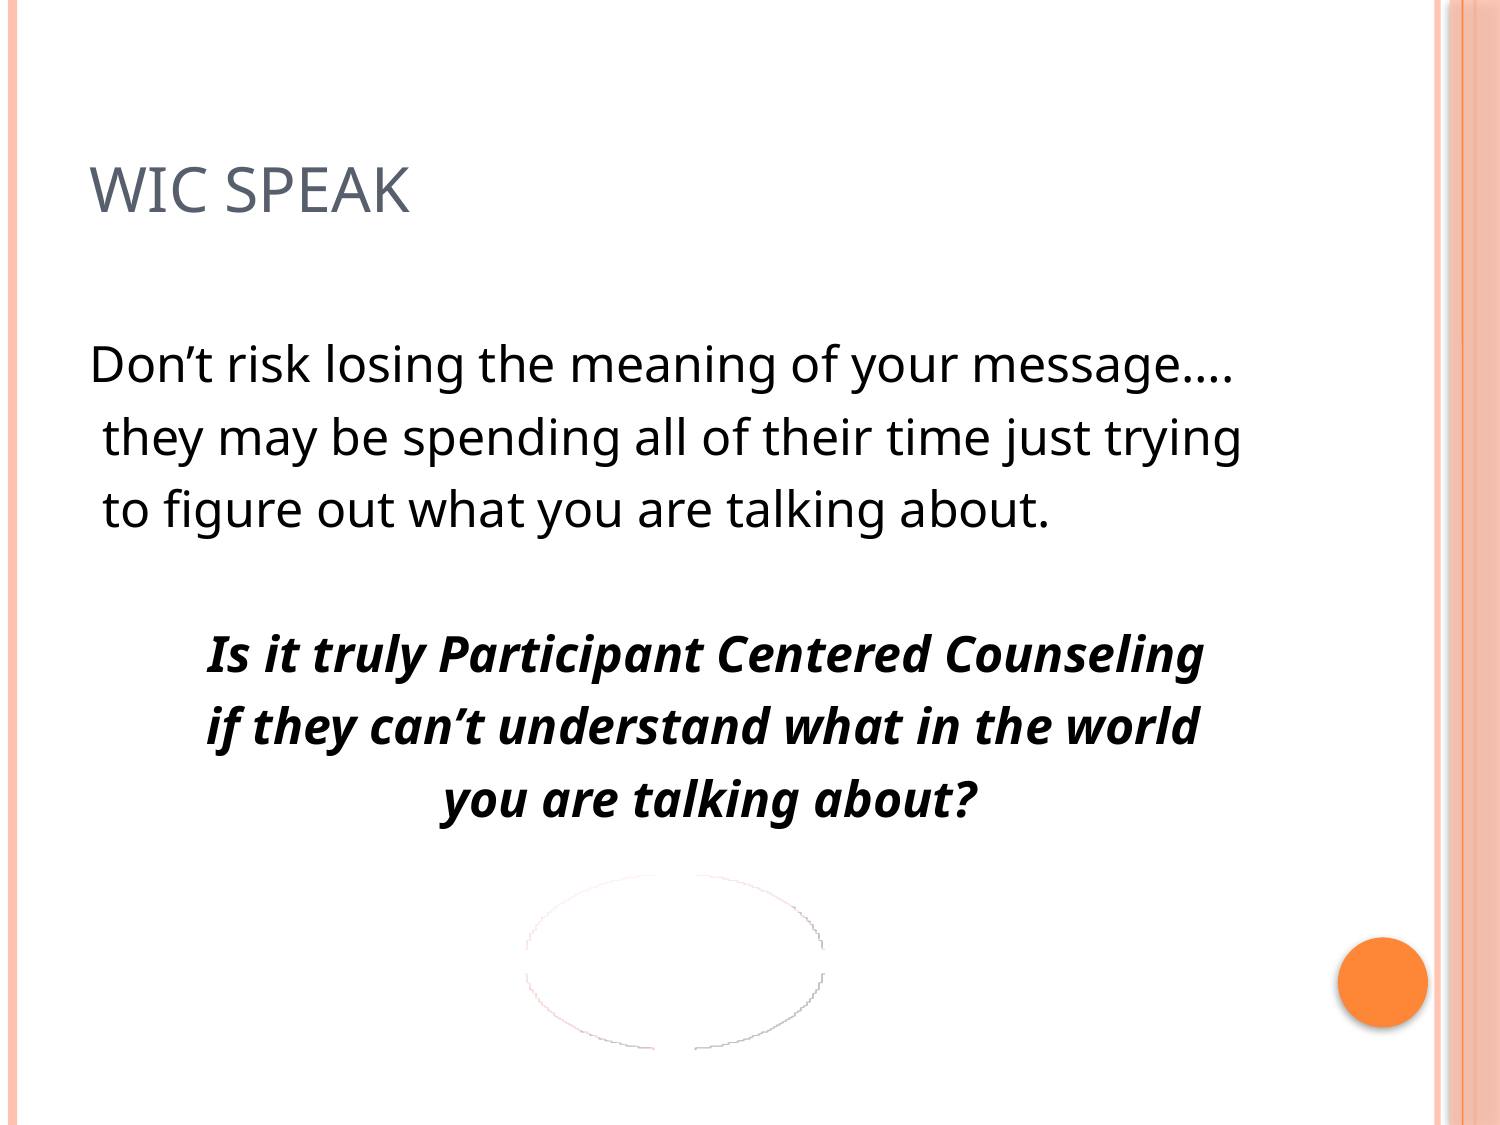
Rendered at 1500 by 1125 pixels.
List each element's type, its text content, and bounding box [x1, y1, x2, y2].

list Don’t risk losing the meaning of your message…. they may be spending all of their time just trying to figure out what you are talking about. Is it truly Participant Centered Counseling if they can’t understand what in the world you are talking about? [75, 324, 1300, 1062]
title WIC SPEAK [75, 45, 1300, 233]
picture [524, 874, 826, 1051]
